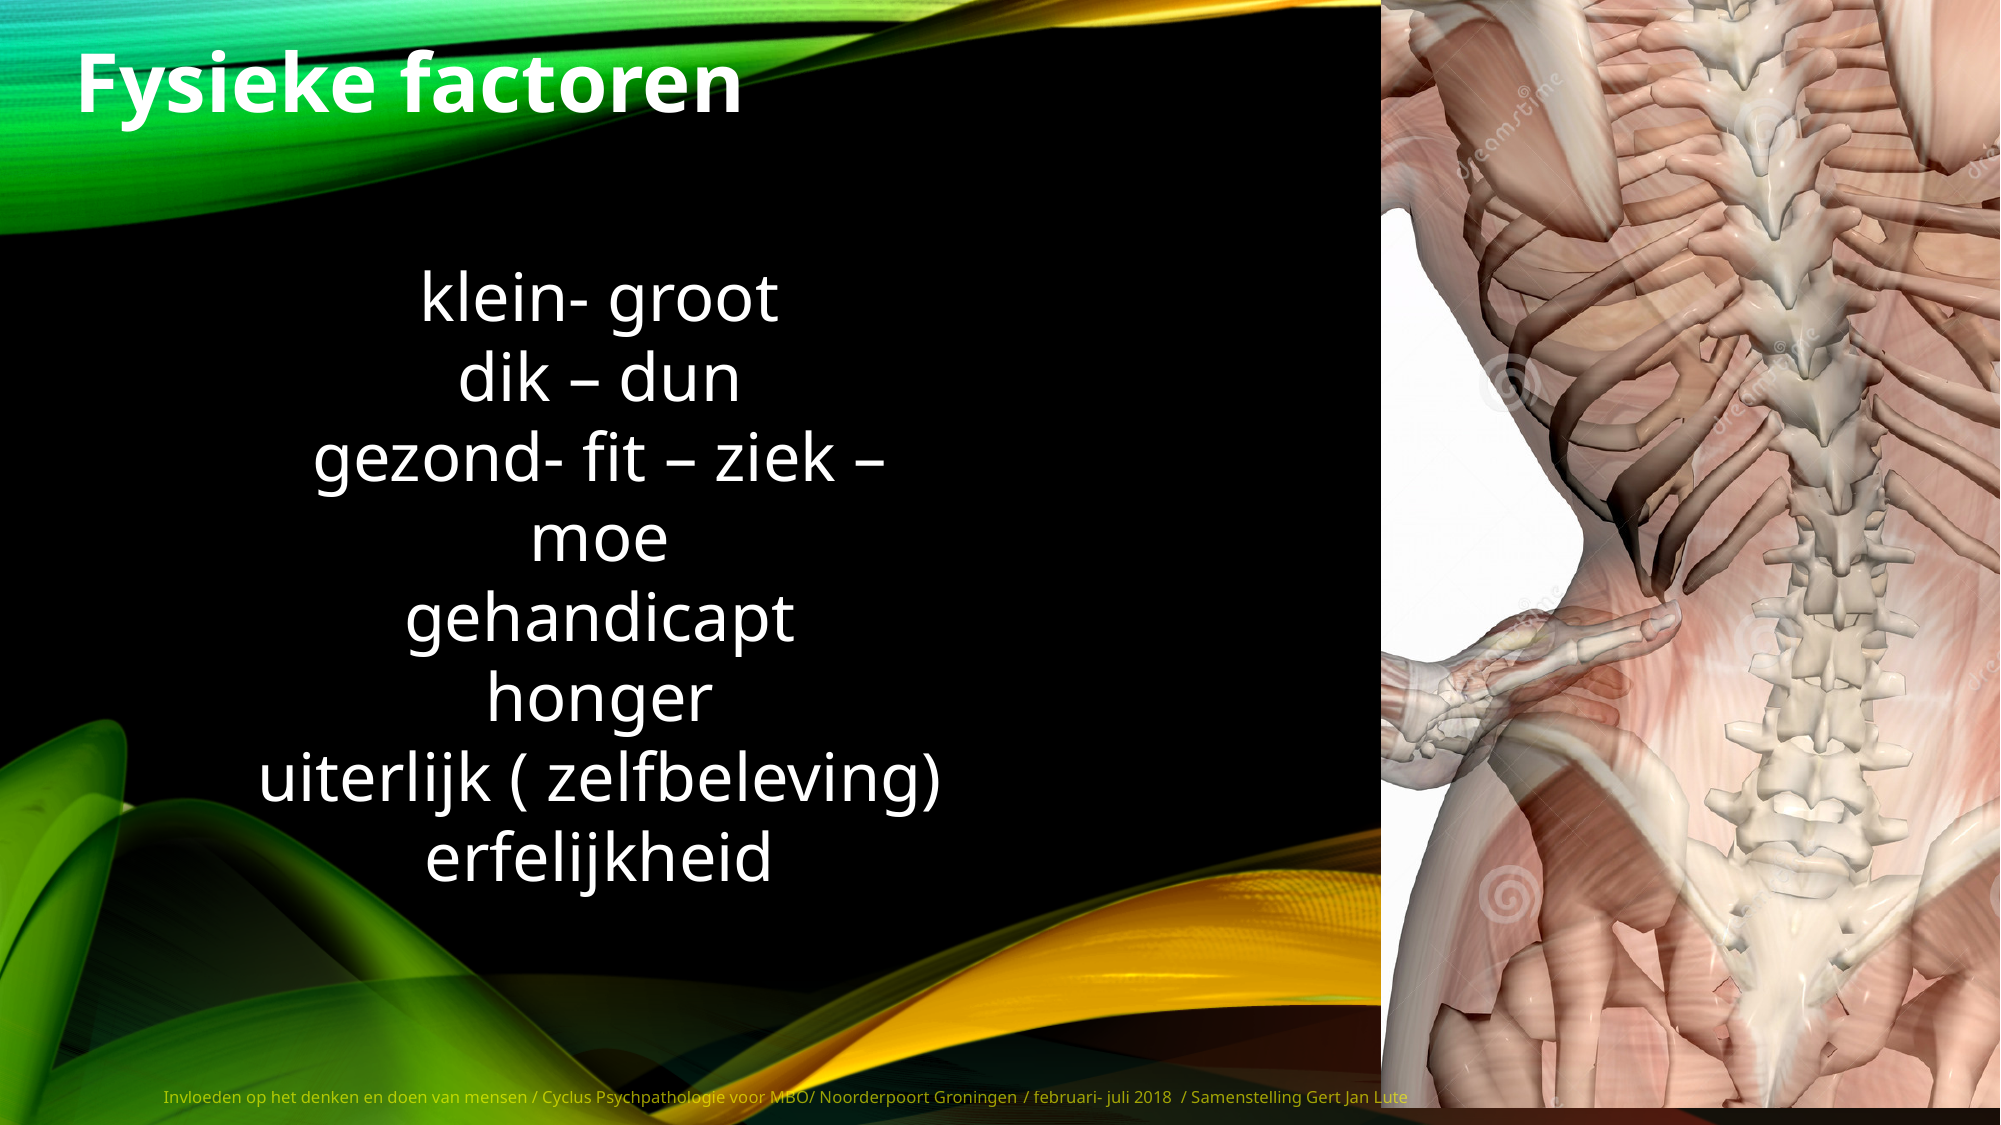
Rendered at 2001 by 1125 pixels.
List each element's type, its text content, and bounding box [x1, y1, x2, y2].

subtitle Fysieke factoren [59, 34, 774, 148]
picture [0, 0, 2000, 1125]
text_box Invloeden op het denken en doen van mensen / Cyclus Psychpathologie voor MBO/ Noorderpoort Groningen / februari- juli 2018 / Samenstelling Gert Jan Lute [148, 1069, 1857, 1125]
text_box klein- groot dik – dun gezond- fit – ziek – moe gehandicapt honger uiterlijk ( zelfbeleving) erfelijkheid [226, 247, 974, 903]
